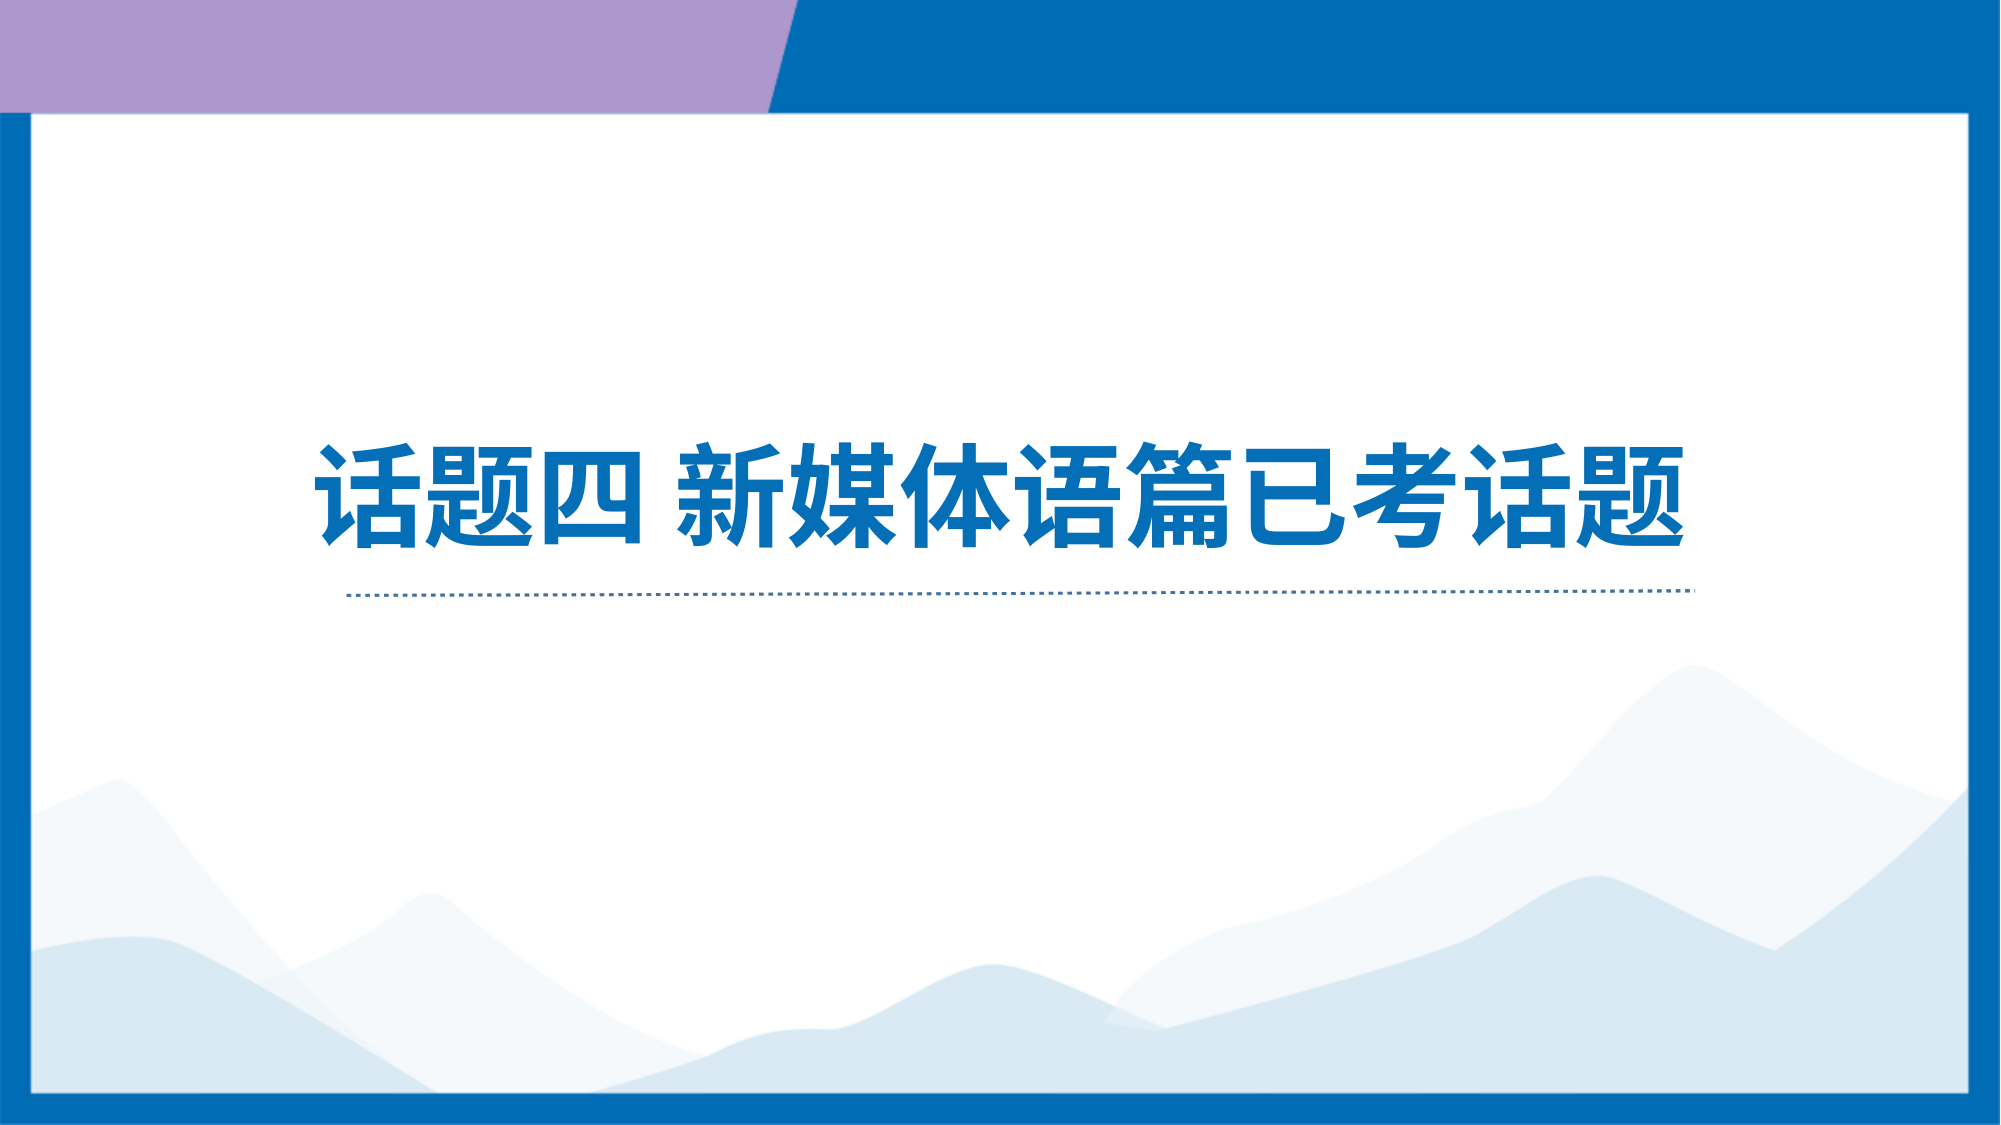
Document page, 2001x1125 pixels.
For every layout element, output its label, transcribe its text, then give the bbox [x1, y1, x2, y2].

picture [0, 0, 2000, 1125]
text_box 话题四 新媒体语篇已考话题 [35, 408, 1962, 561]
